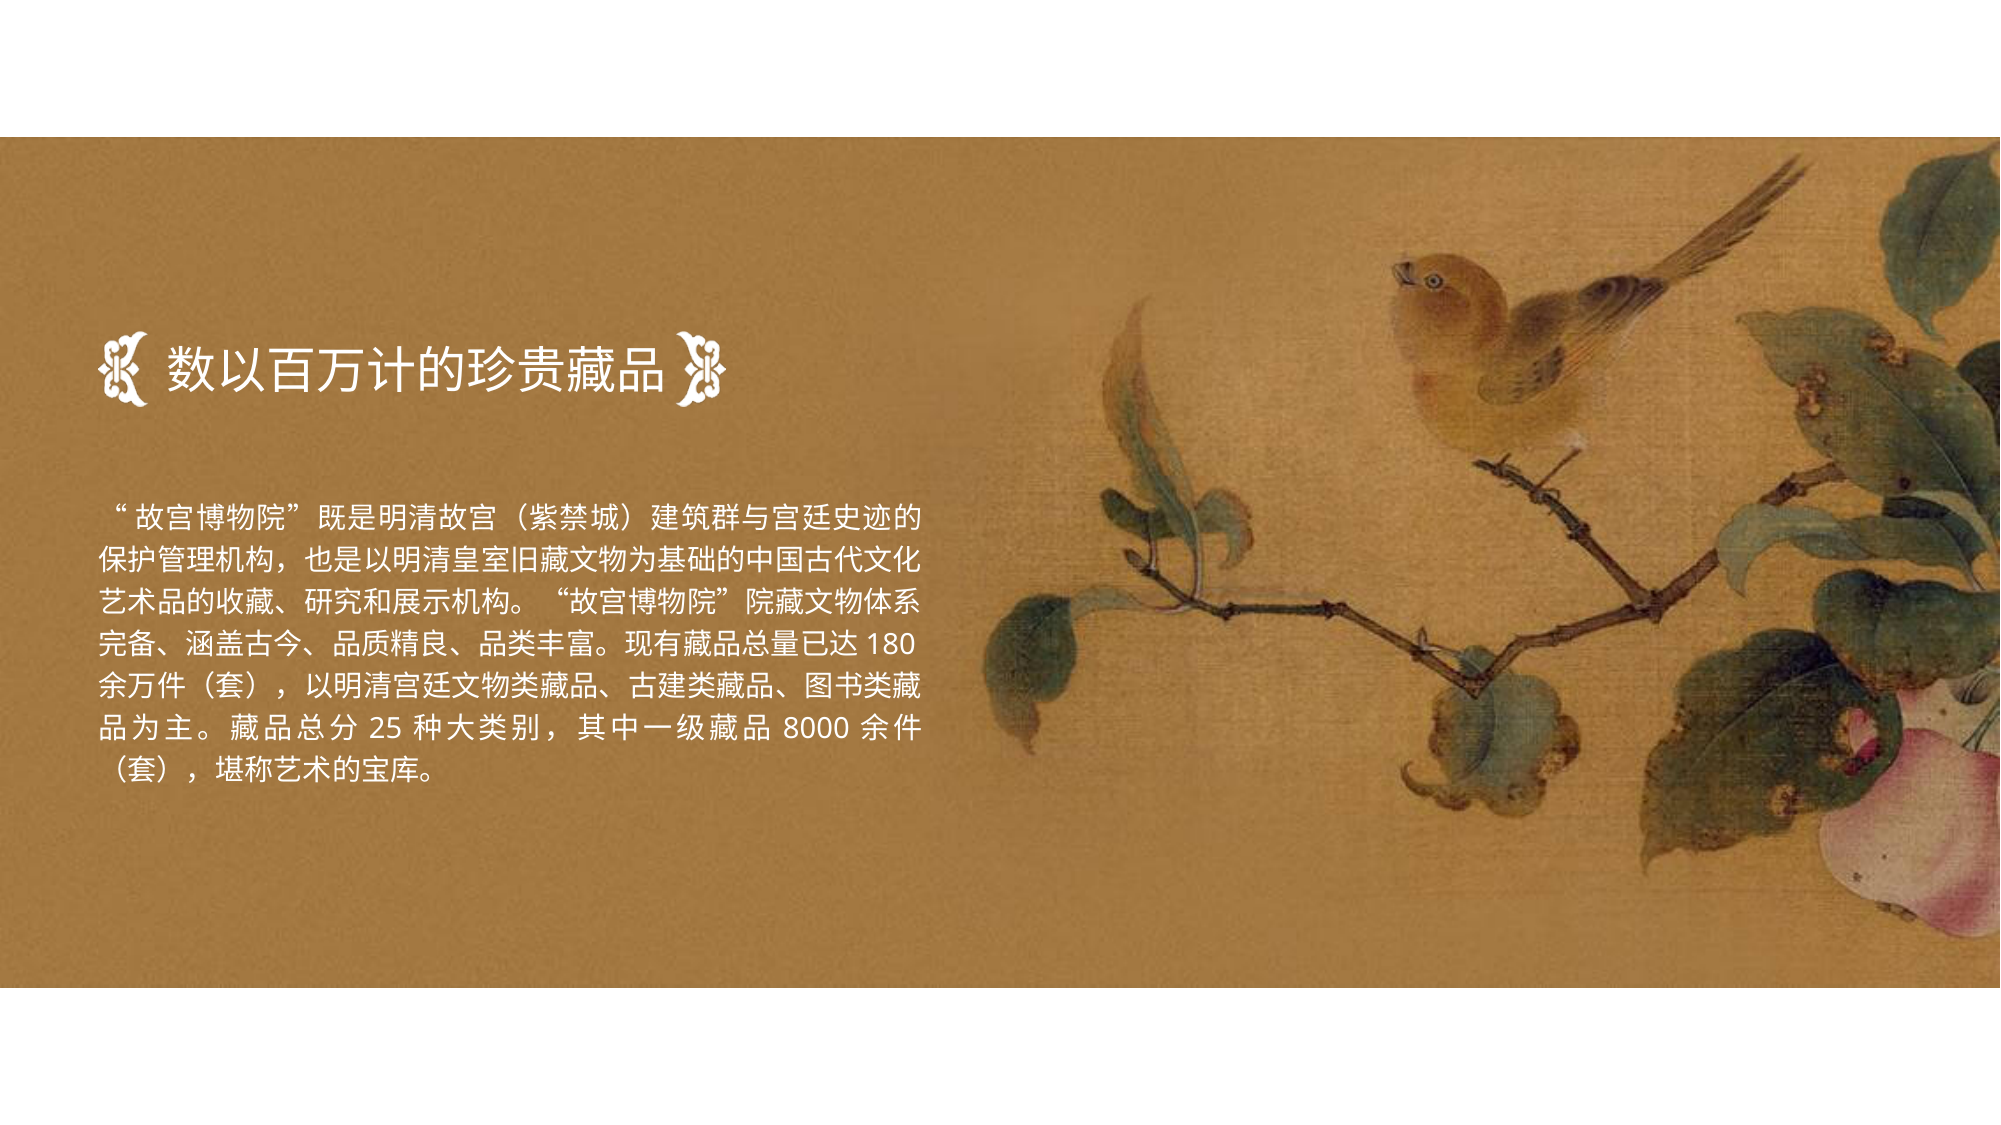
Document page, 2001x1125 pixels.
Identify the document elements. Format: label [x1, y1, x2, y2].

picture [0, 137, 2000, 988]
